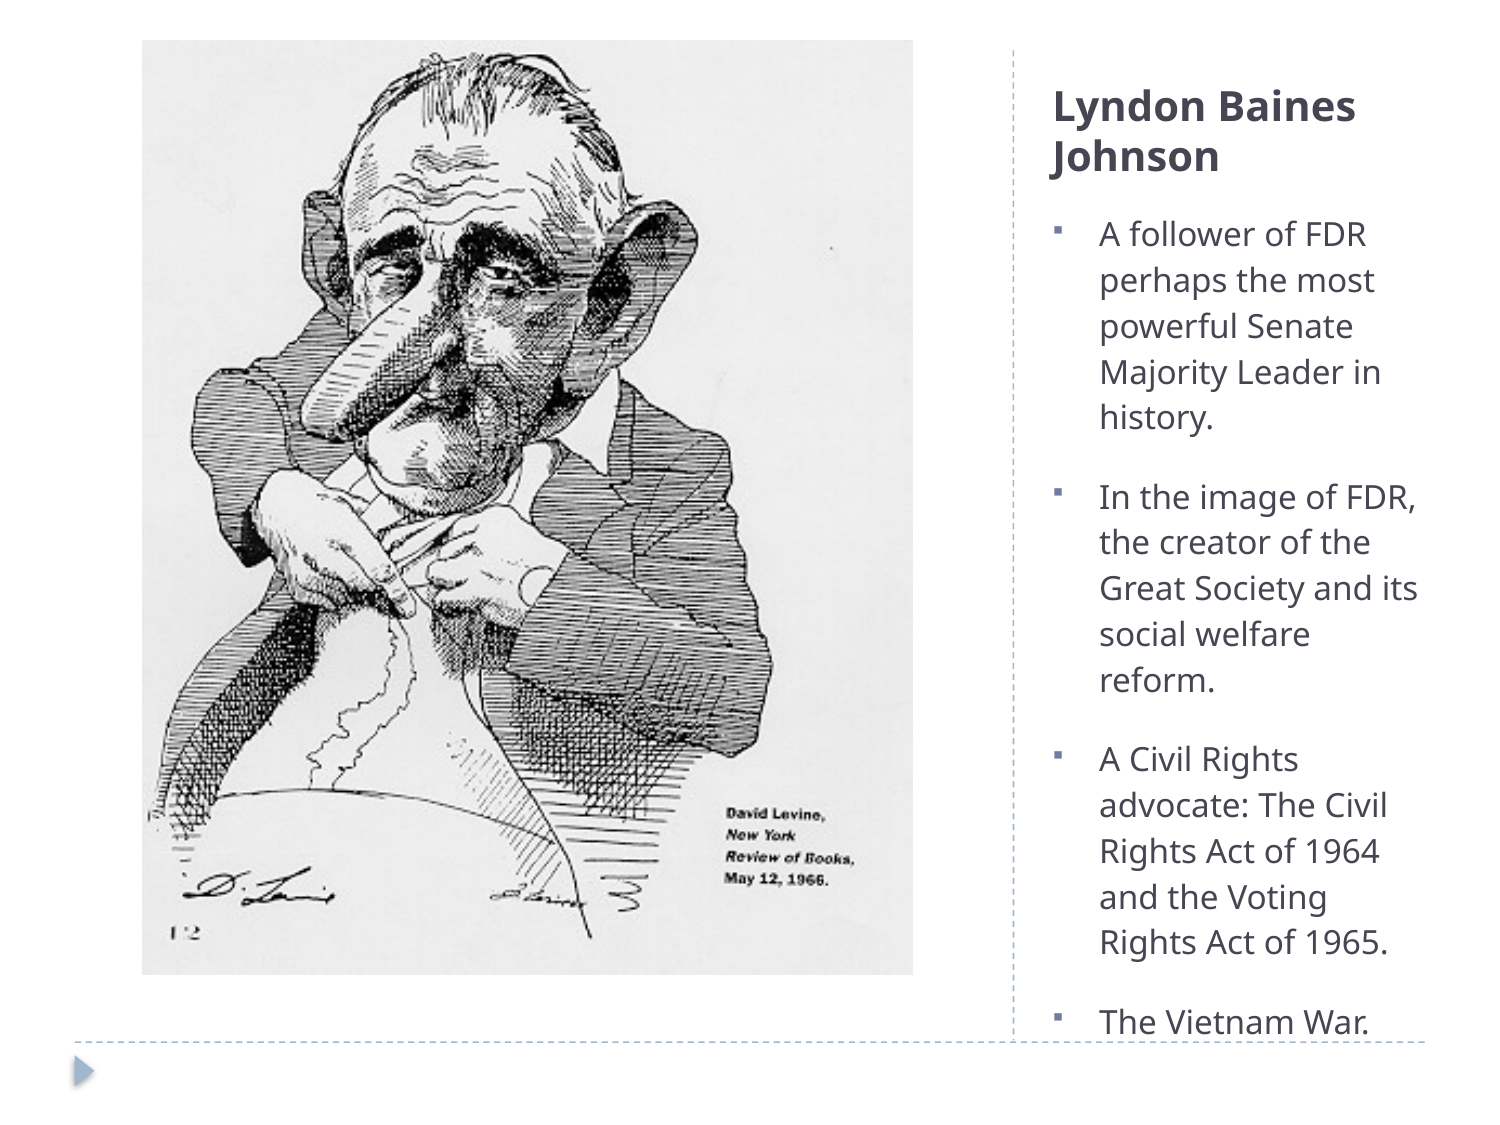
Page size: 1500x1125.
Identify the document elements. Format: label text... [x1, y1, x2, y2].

title Lyndon Baines Johnson [1037, 50, 1450, 188]
list A follower of FDR perhaps the most powerful Senate Majority Leader in history. In the image of FDR, the creator of the Great Society and its social welfare reform. A Civil Rights advocate: The Civil Rights Act of 1964 and the Voting Rights Act of 1965. The Vietnam War. [1037, 200, 1450, 995]
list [142, 40, 913, 976]
